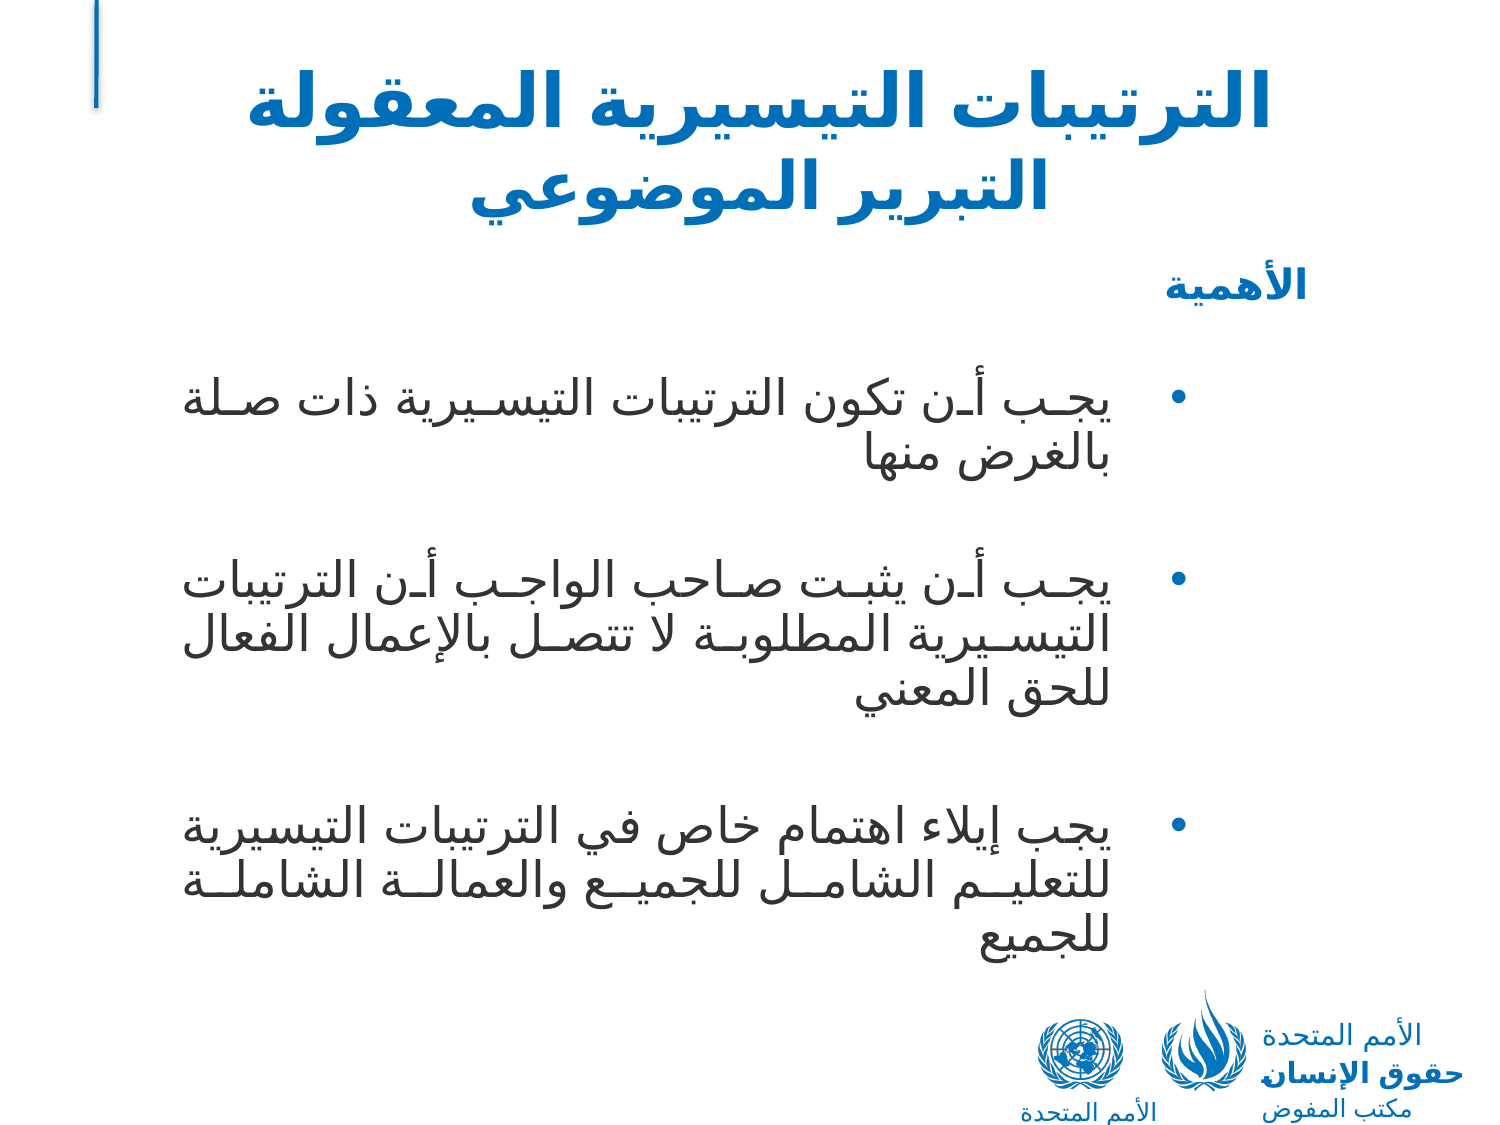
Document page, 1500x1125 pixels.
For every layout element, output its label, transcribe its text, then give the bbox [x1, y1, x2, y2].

text_box الأمم المتحدة حقوق الإنسان مكتب المفوض السامي [1246, 1009, 1500, 1098]
title الترتيبات التيسيرية المعقولة التبرير الموضوعي [64, 45, 1456, 224]
picture [1037, 990, 1457, 1107]
text_box الأهمية يجب أن تكون الترتيبات التيسيرية ذات صلة بالغرض منها يجب أن يثبت صاحب الواجب أن الترتيبات التيسيرية المطلوبة لا تتصل بالإعمال الفعال للحق المعني يجب إيلاء اهتمام خاص في الترتيبات التيسيرية للتعليم الشامل للجميع والعمالة الشاملة للجميع [166, 256, 1325, 925]
text_box الأمم المتحدة [982, 1089, 1195, 1125]
